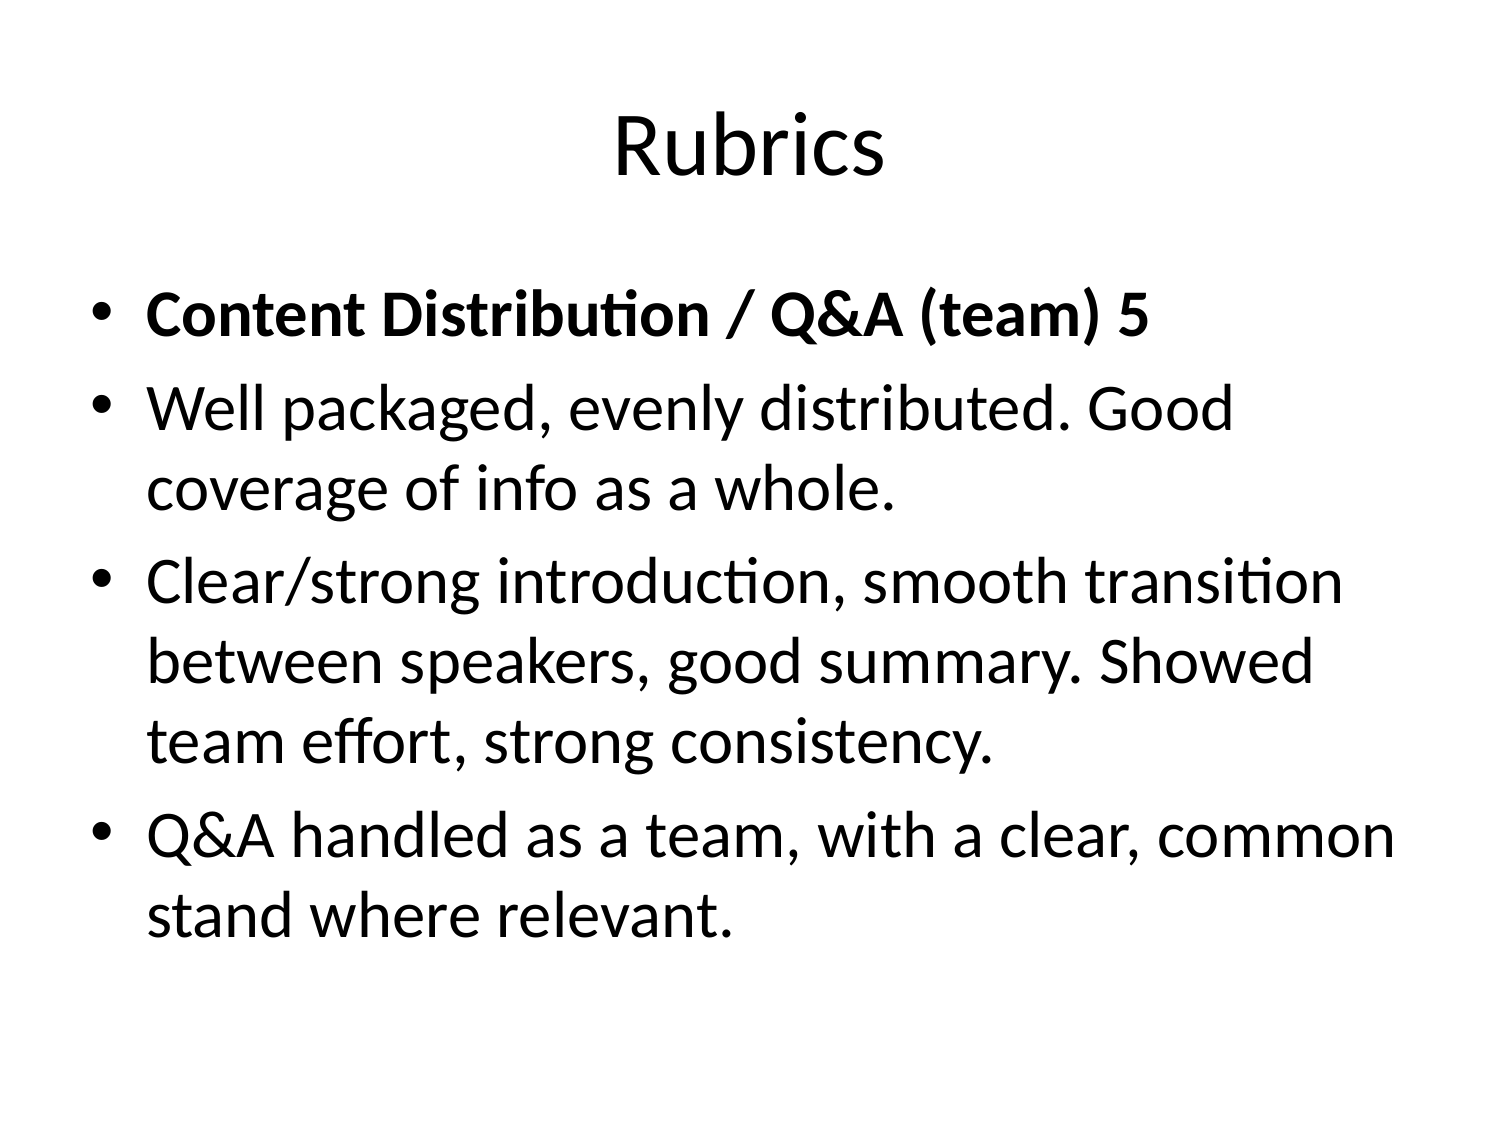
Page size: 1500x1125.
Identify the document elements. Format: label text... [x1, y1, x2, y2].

list Content Distribution / Q&A (team) 5 Well packaged, evenly distributed. Good coverage of info as a whole. Clear/strong introduction, smooth transition between speakers, good summary. Showed team effort, strong consistency. Q&A handled as a team, with a clear, common stand where relevant. [75, 262, 1425, 1005]
title Rubrics [75, 45, 1425, 233]
